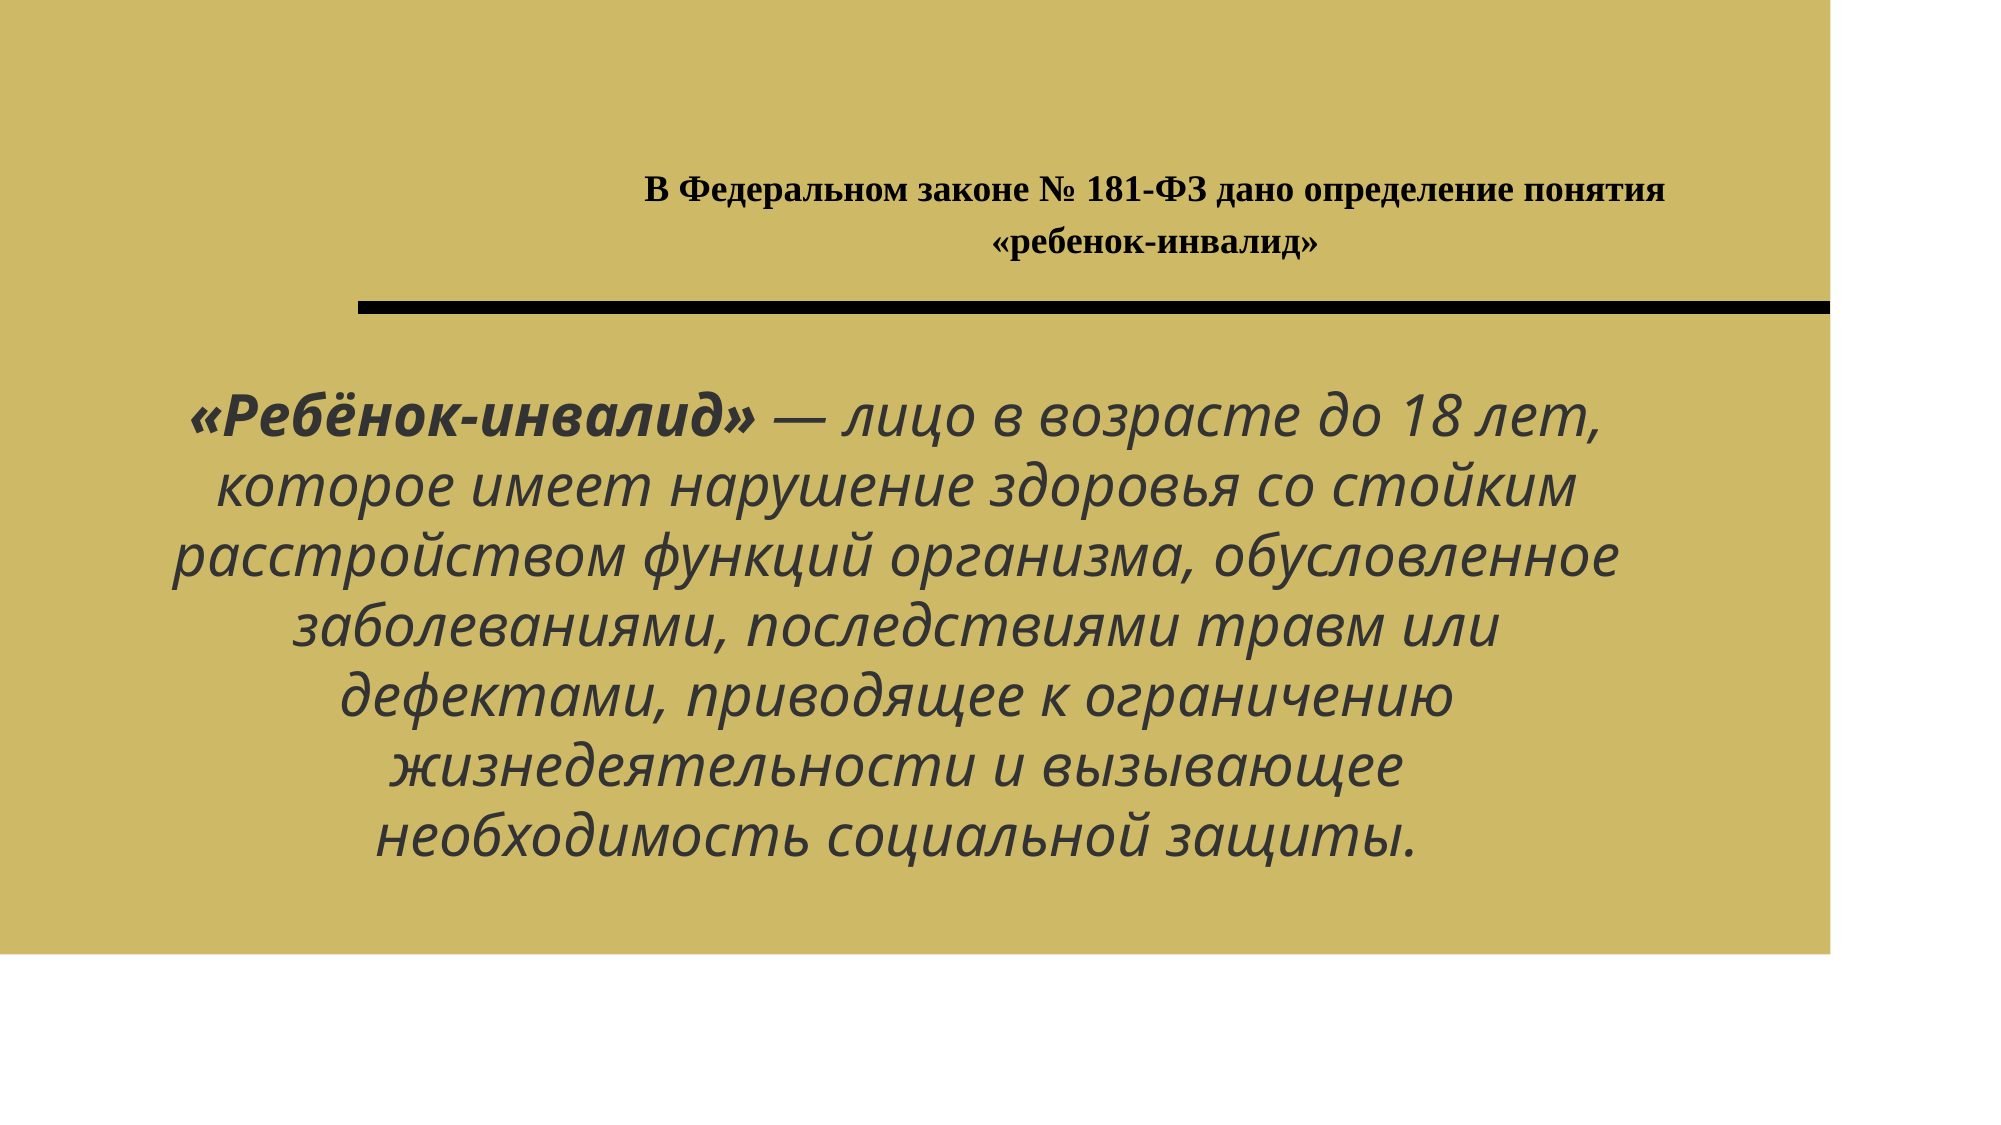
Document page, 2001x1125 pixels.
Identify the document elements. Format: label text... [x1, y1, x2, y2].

text_box В Федеральном законе № 181-ФЗ дано определение понятия «ребенок-инвалид» [602, 149, 1709, 269]
list «Ребёнок-инвалид» — лицо в возрасте до 18 лет, которое имеет нарушение здоровья со стойким расстройством функций организма, обусловленное заболеваниями, последствиями травм или дефектами, приводящее к ограничению жизнедеятельности и вызывающее необходимость социальной защиты. [168, 378, 1627, 904]
